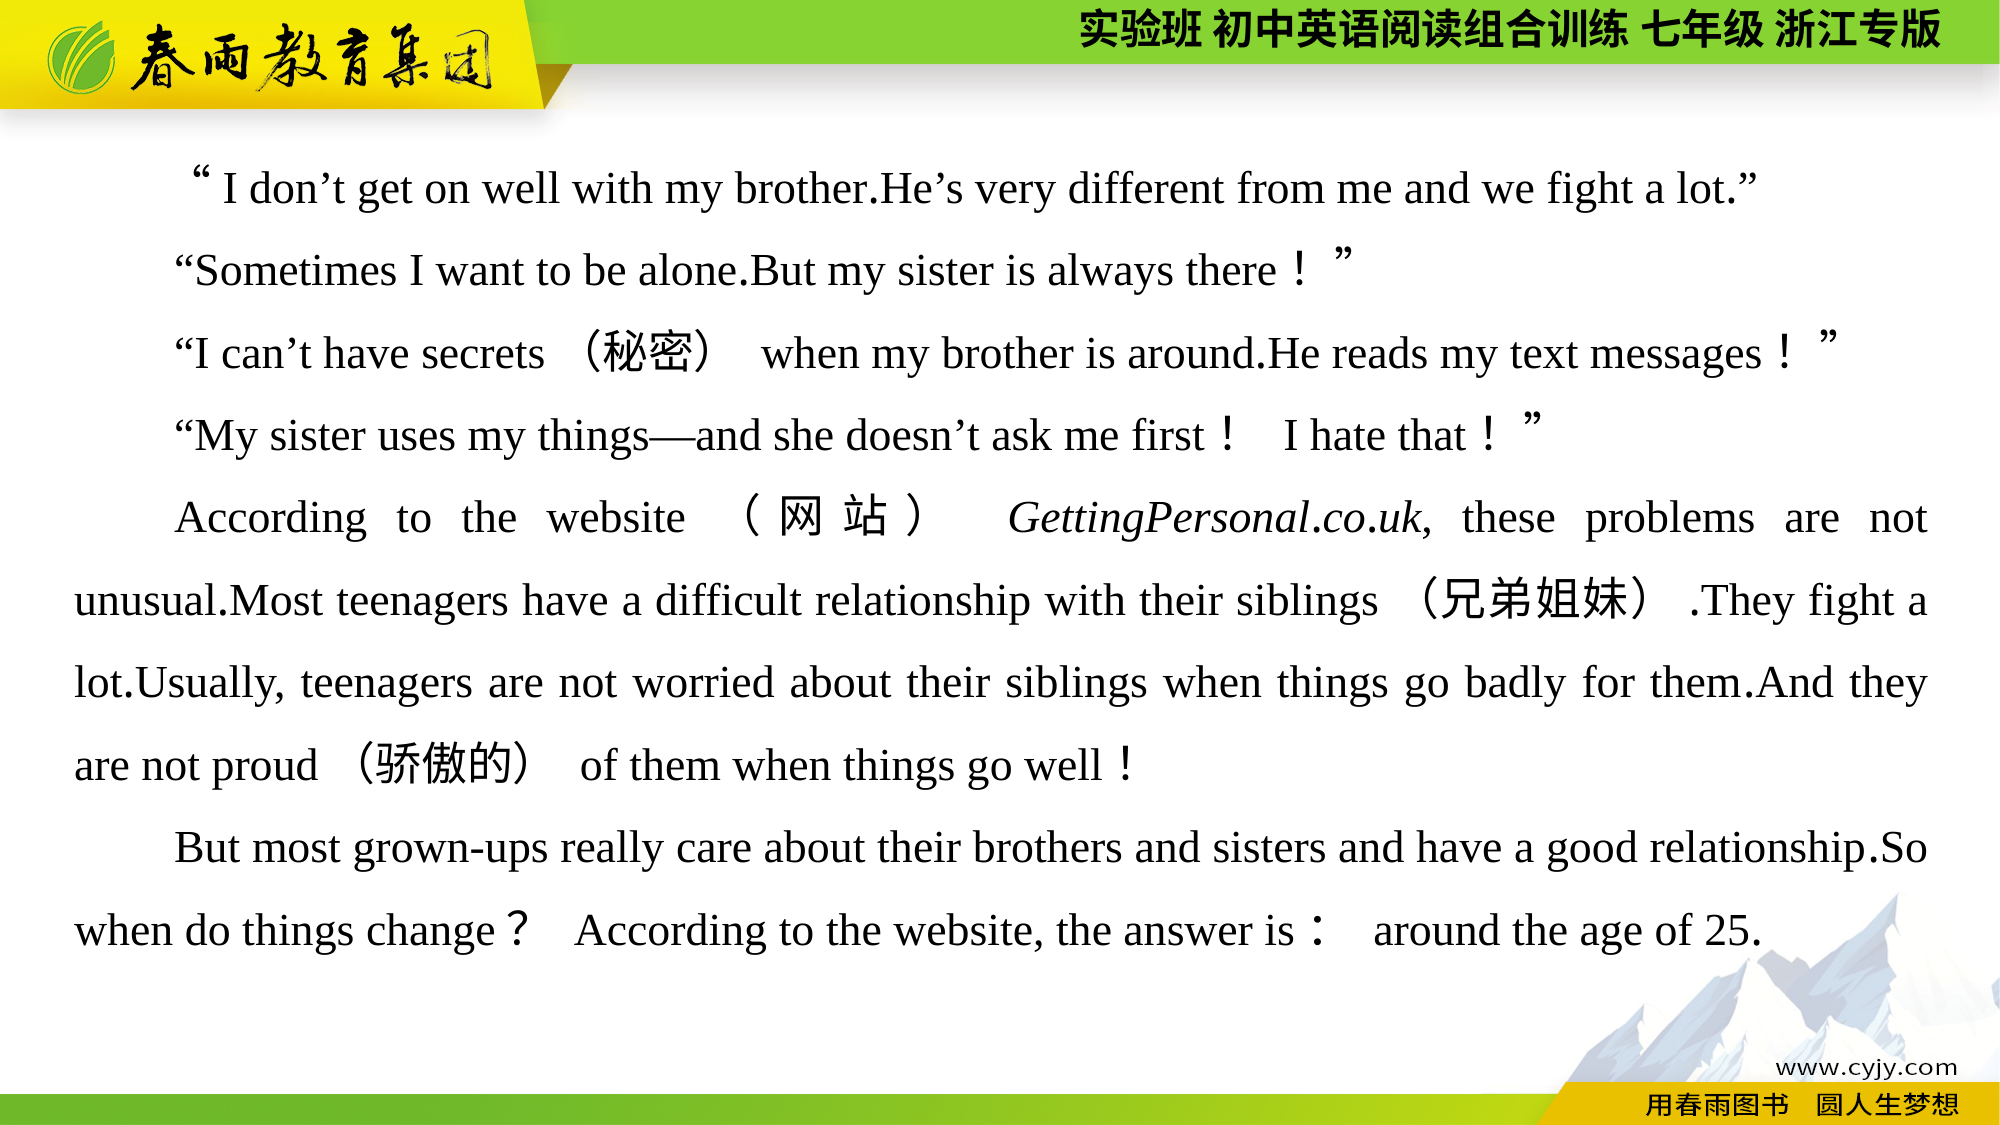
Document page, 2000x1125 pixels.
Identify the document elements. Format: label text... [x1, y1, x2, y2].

list “I don’t get on well with my brother.He’s very different from me and we fight a lot.” “Sometimes I want to be alone.But my sister is always there！” “I can’t have secrets（秘密） when my brother is around.He reads my text messages！” “My sister uses my things—and she doesn’t ask me first！ I hate that！” According to the website（网站） GettingPersonal.co.uk, these problems are not unusual.Most teenagers have a difficult relationship with their siblings（兄弟姐妹）.They fight a lot.Usually, teenagers are not worried about their siblings when things go badly for them.And they are not proud（骄傲的） of them when things go well！ But most grown-ups really care about their brothers and sisters and have a good relationship.So when do things change？ According to the website, the answer is： around the age of 25. [59, 122, 1944, 1044]
picture [0, 0, 2000, 1125]
